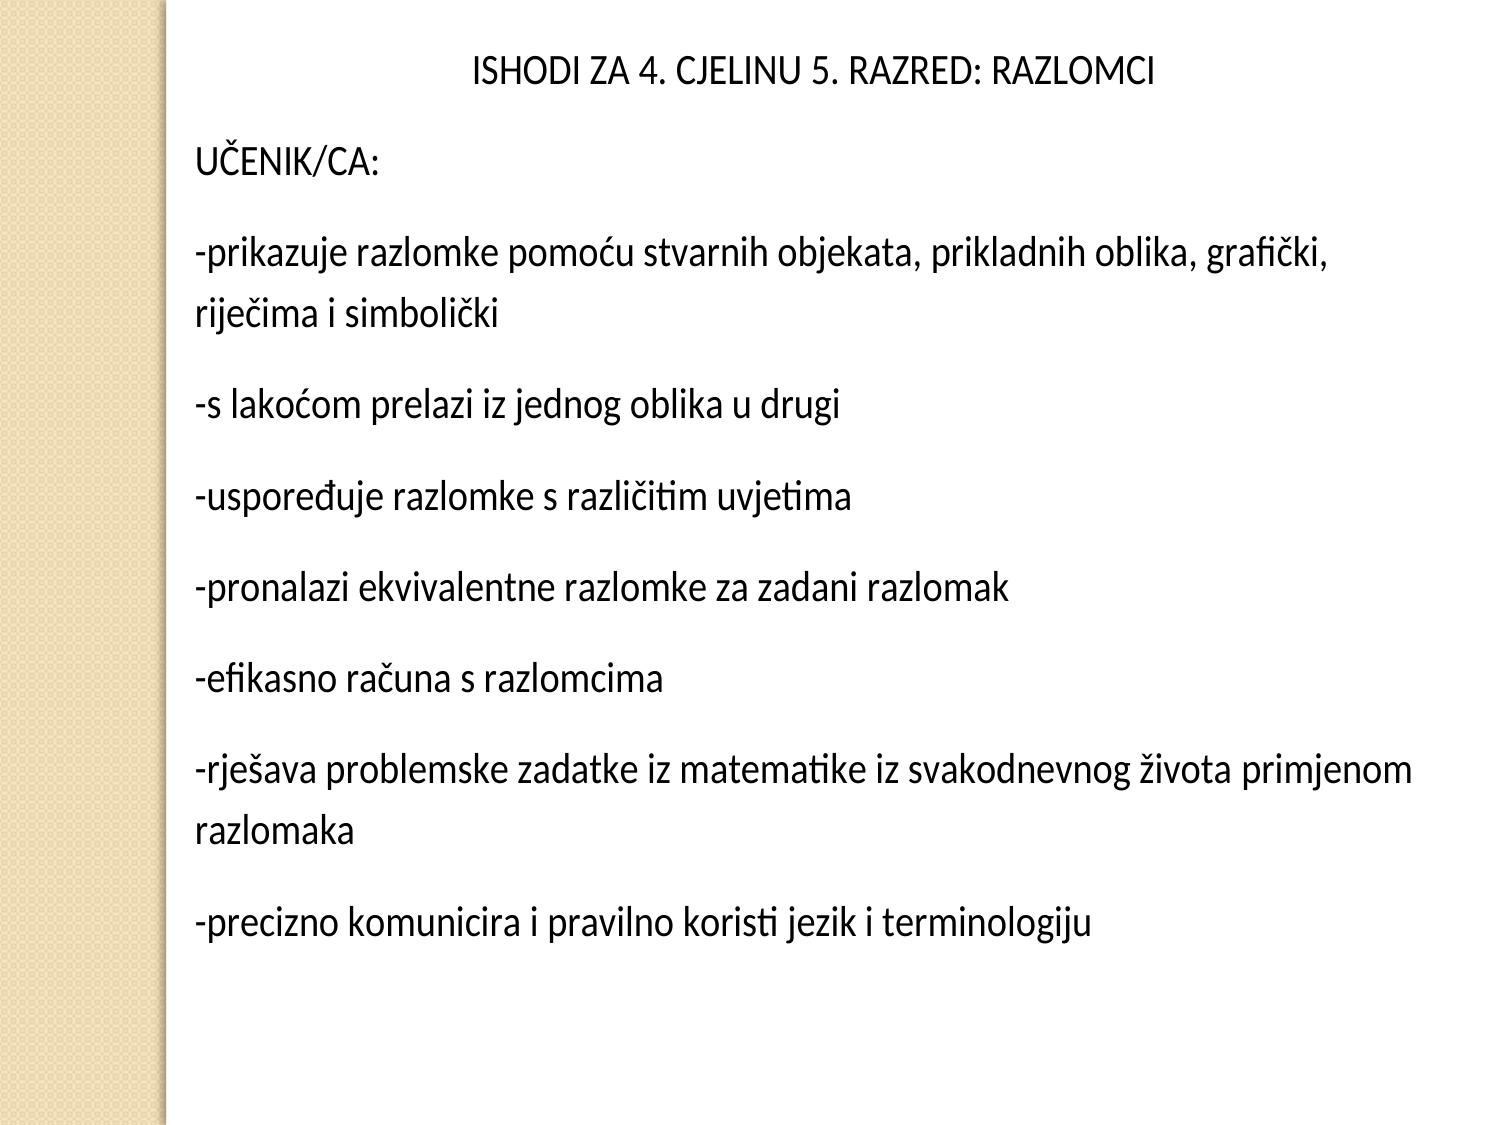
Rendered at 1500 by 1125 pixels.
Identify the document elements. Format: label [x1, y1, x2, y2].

text_box [194, 42, 1433, 986]
